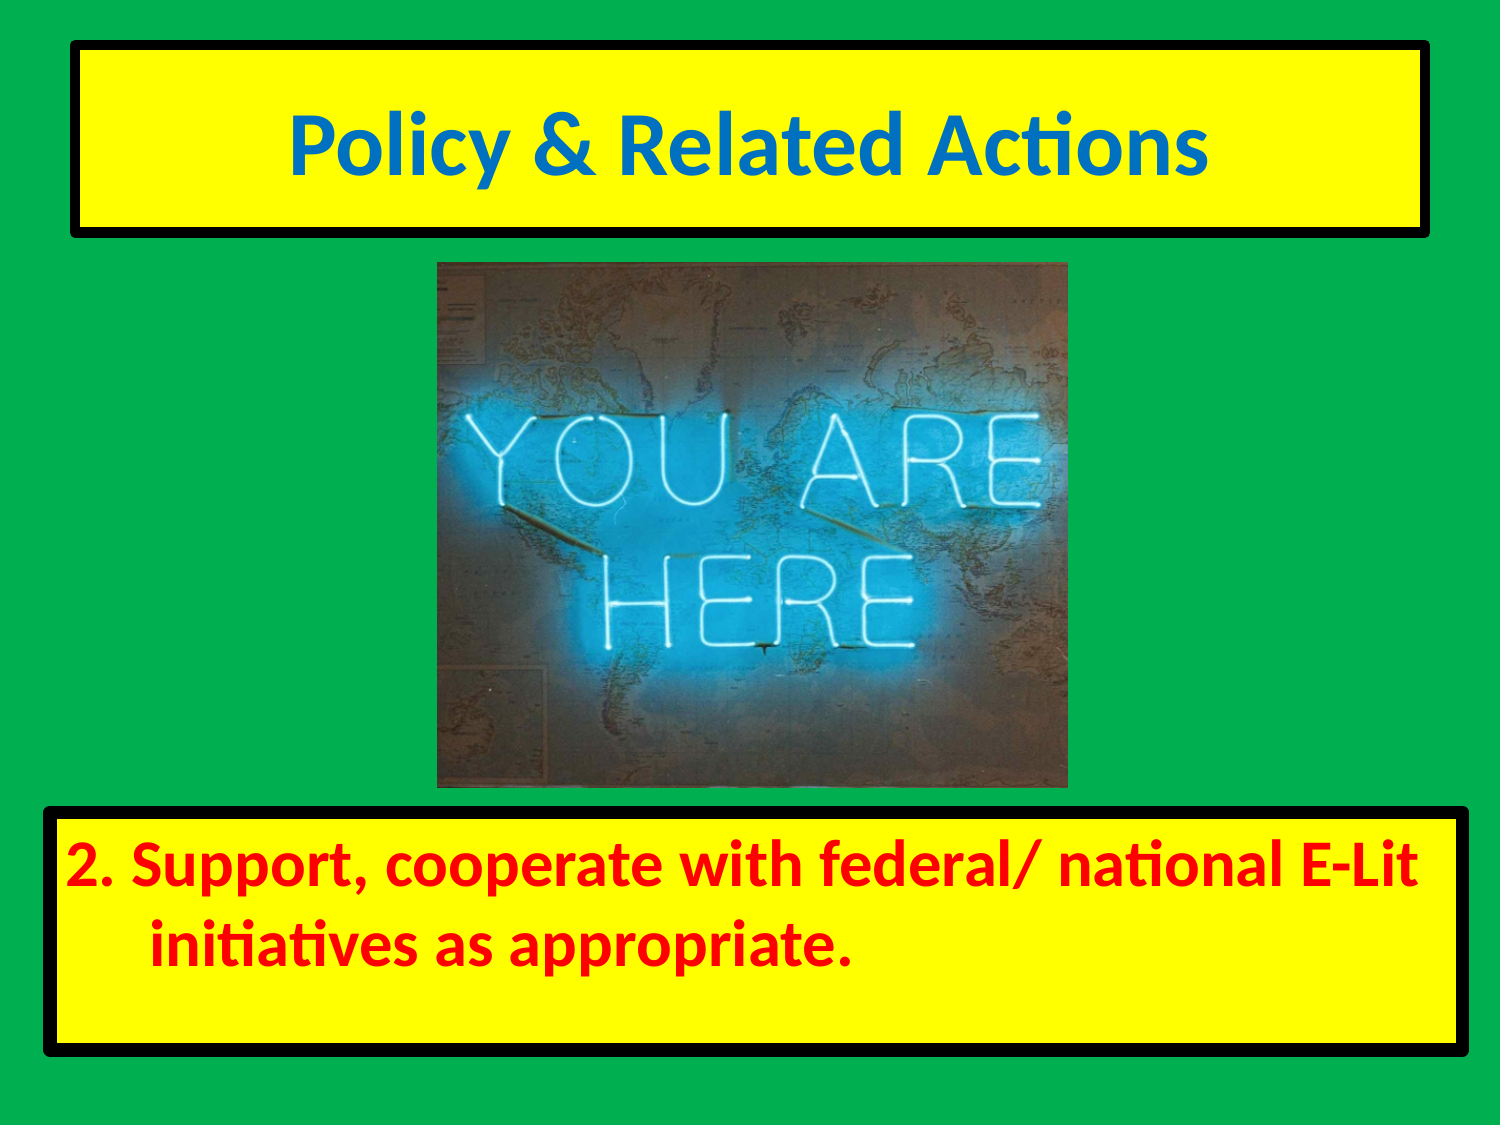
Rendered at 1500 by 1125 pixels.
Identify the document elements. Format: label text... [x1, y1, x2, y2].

list 2. Support, cooperate with federal/ national E-Lit initiatives as appropriate. [50, 812, 1463, 1050]
title Policy & Related Actions [75, 45, 1425, 233]
picture [437, 262, 1068, 788]
